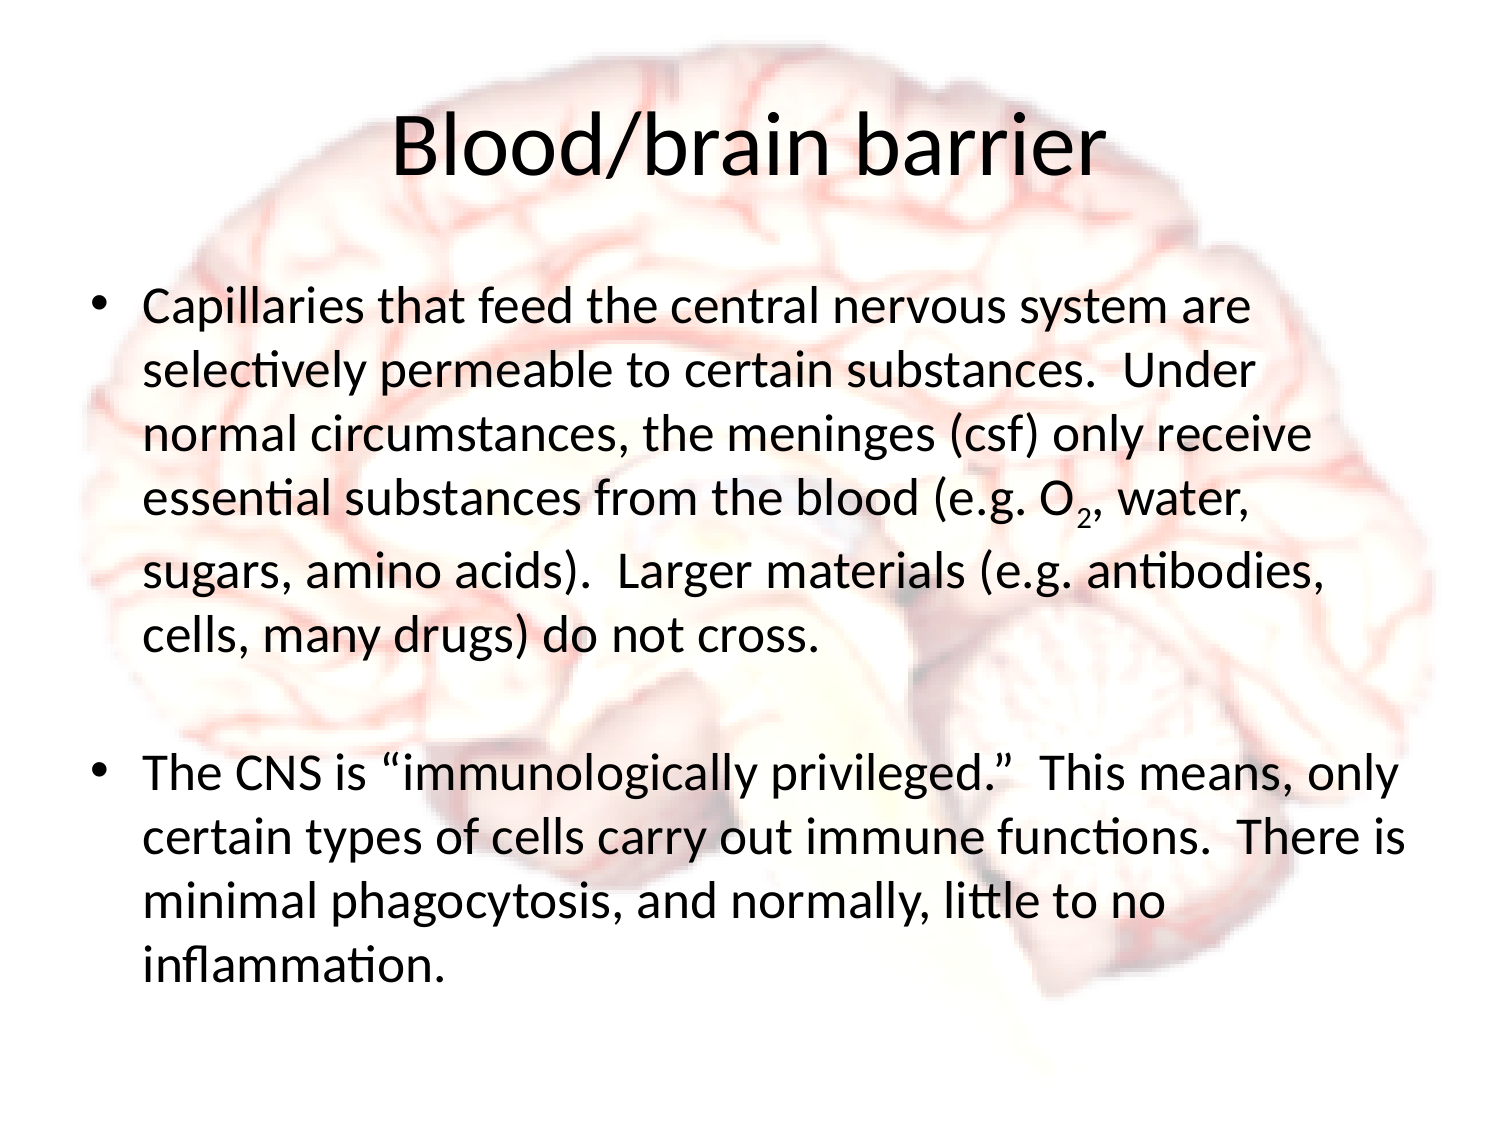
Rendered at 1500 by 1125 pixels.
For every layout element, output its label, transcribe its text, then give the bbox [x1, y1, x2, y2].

title Blood/brain barrier [75, 45, 1425, 233]
list Capillaries that feed the central nervous system are selectively permeable to certain substances. Under normal circumstances, the meninges (csf) only receive essential substances from the blood (e.g. O2, water, sugars, amino acids). Larger materials (e.g. antibodies, cells, many drugs) do not cross. The CNS is “immunologically privileged.” This means, only certain types of cells carry out immune functions. There is minimal phagocytosis, and normally, little to no inflammation. [75, 262, 1425, 1005]
